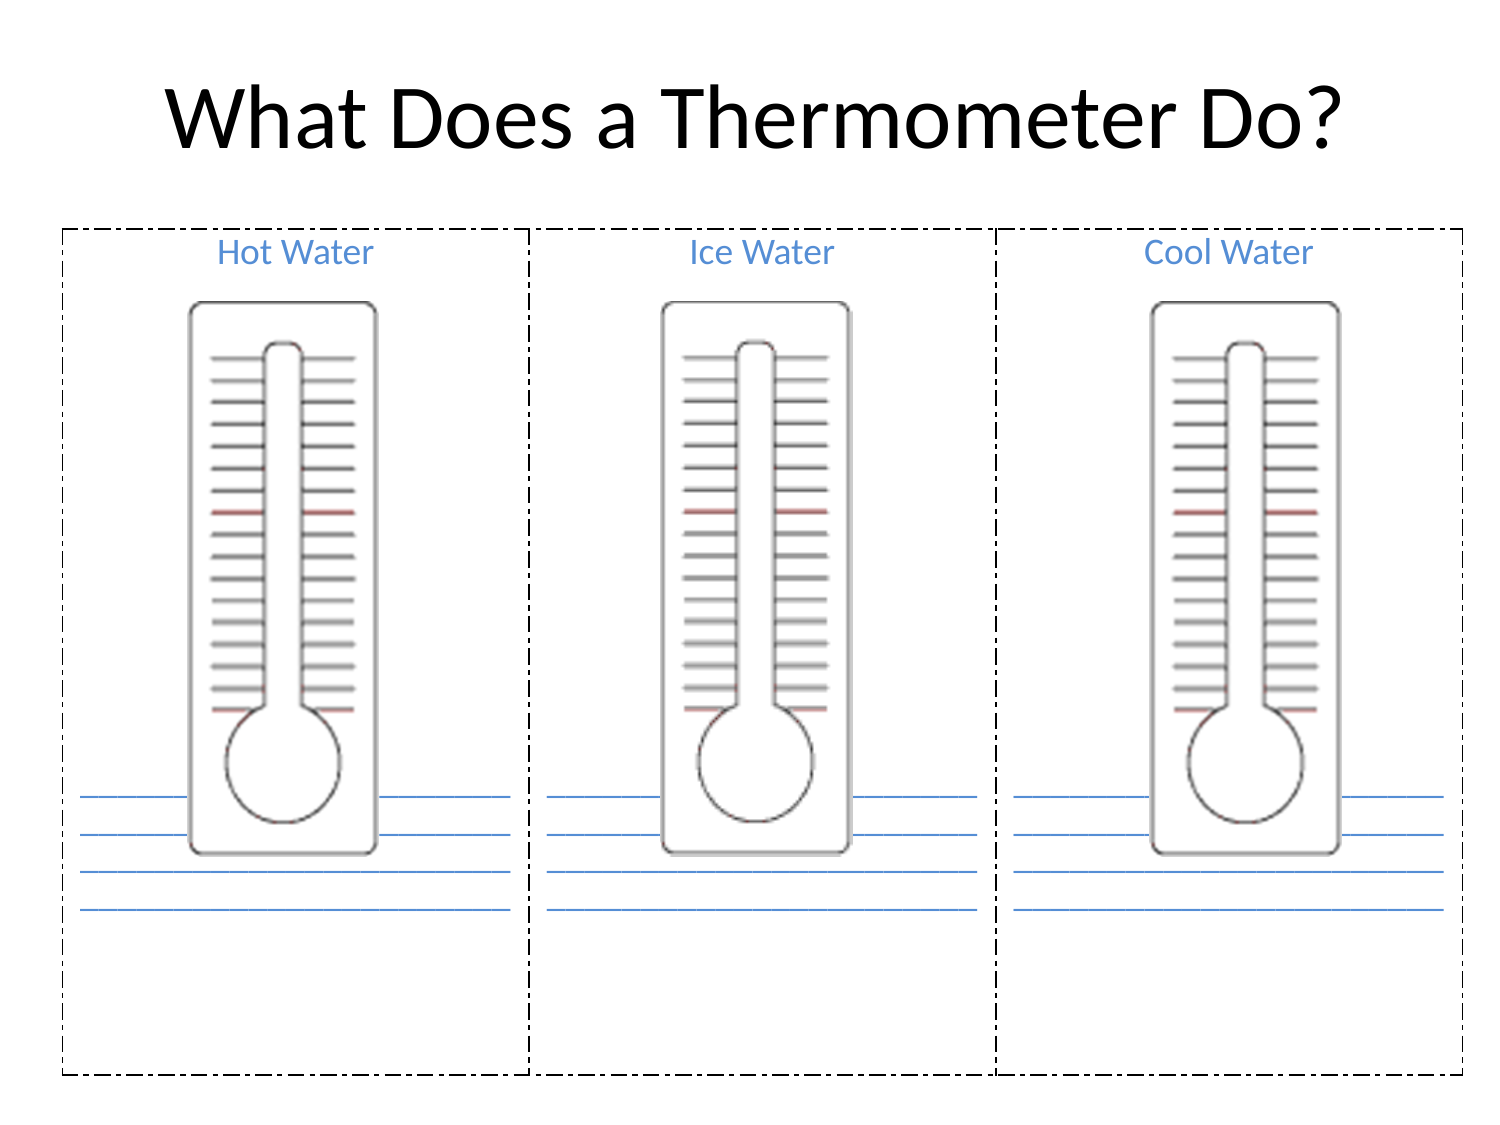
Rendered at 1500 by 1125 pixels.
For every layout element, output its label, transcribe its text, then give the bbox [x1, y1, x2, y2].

picture [1149, 301, 1342, 857]
text_box What Does a Thermometer Do? [137, 49, 1375, 175]
table_header Cool Water ____________________________________________________________________________________________ [996, 229, 1462, 1075]
table_header Hot Water ____________________________________________________________________________________________ [62, 229, 529, 1075]
picture [660, 301, 853, 857]
table_header Ice Water ____________________________________________________________________________________________ [529, 229, 996, 1075]
picture [187, 301, 379, 857]
